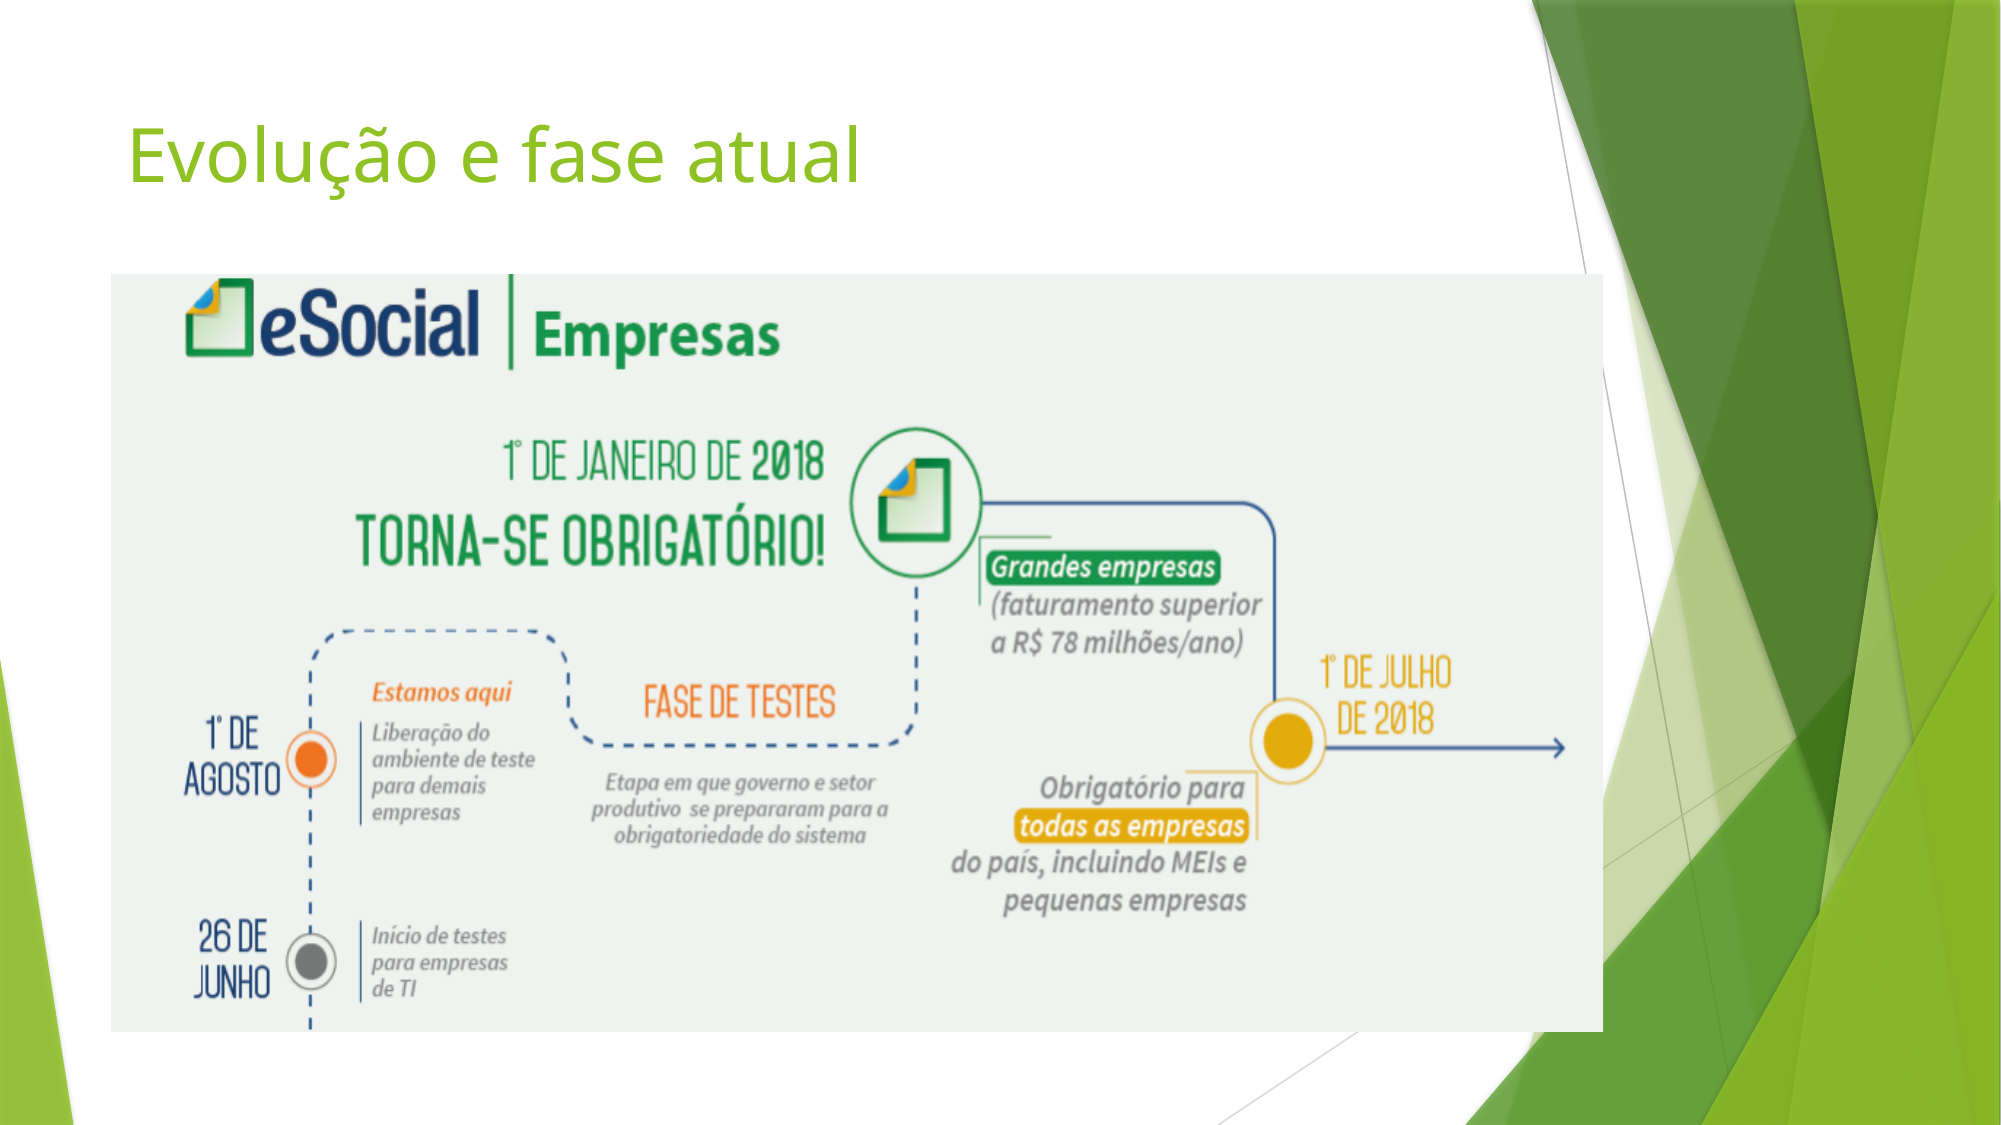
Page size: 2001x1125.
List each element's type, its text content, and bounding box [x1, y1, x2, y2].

title Evolução e fase atual [111, 99, 1522, 273]
picture [110, 273, 1604, 1032]
